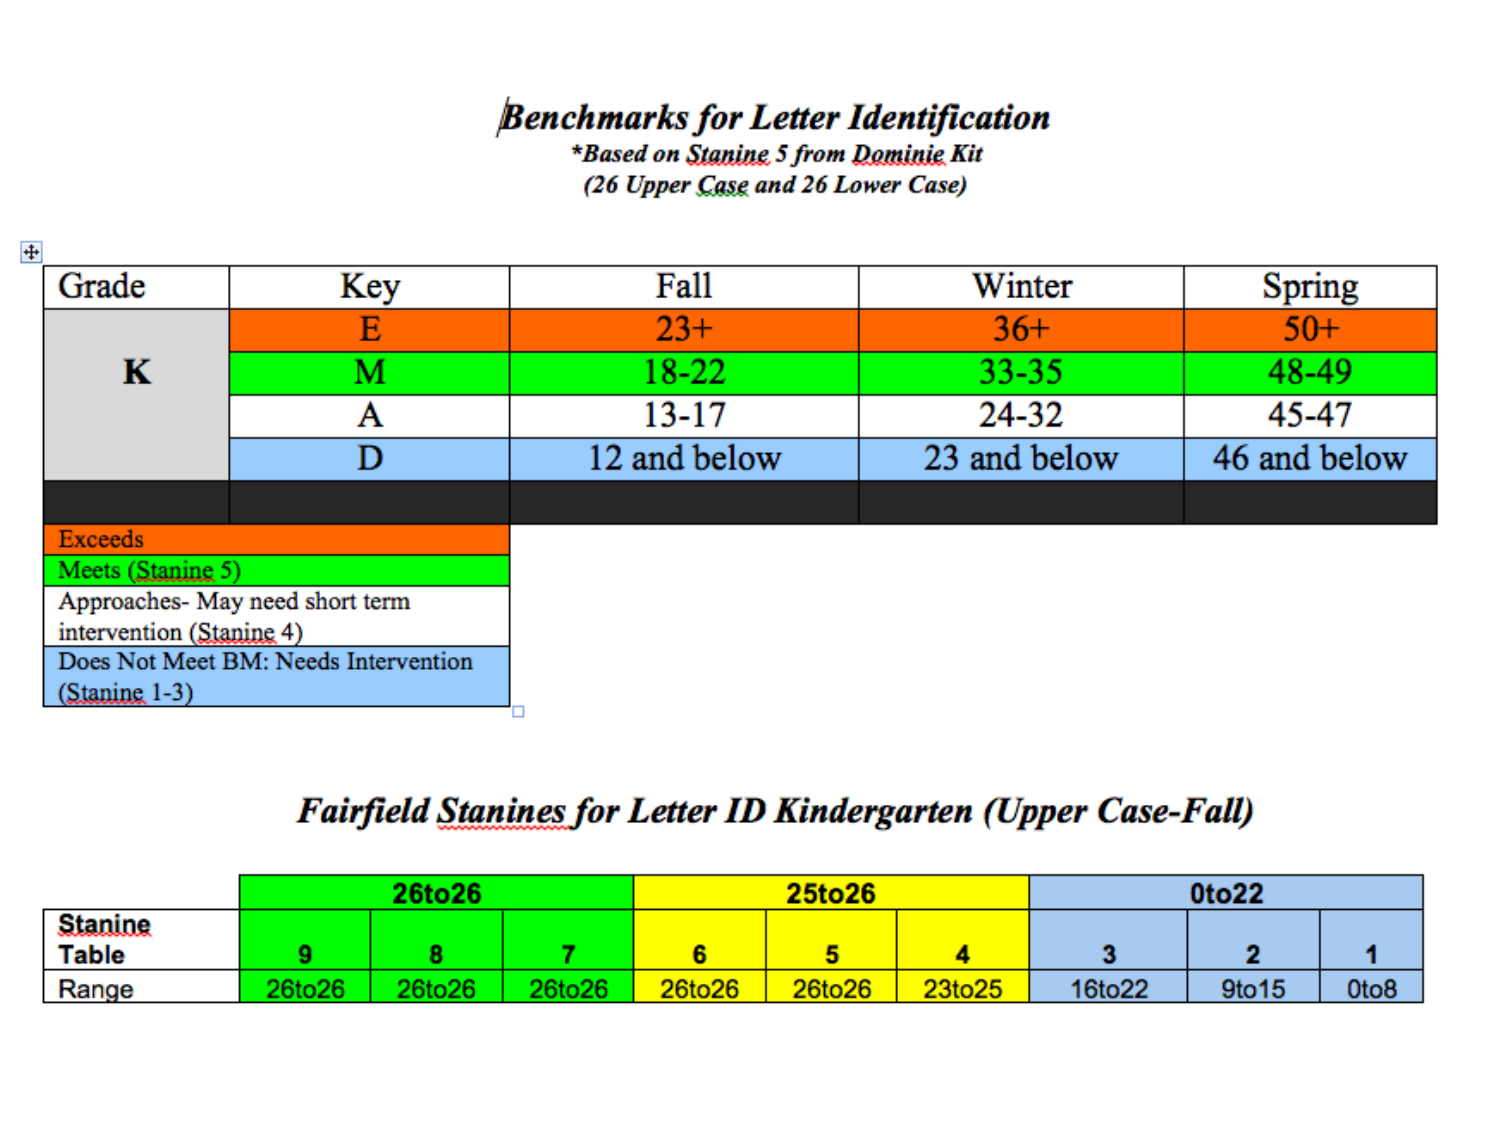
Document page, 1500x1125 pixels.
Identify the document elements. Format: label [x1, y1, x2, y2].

picture [0, 83, 1500, 1039]
